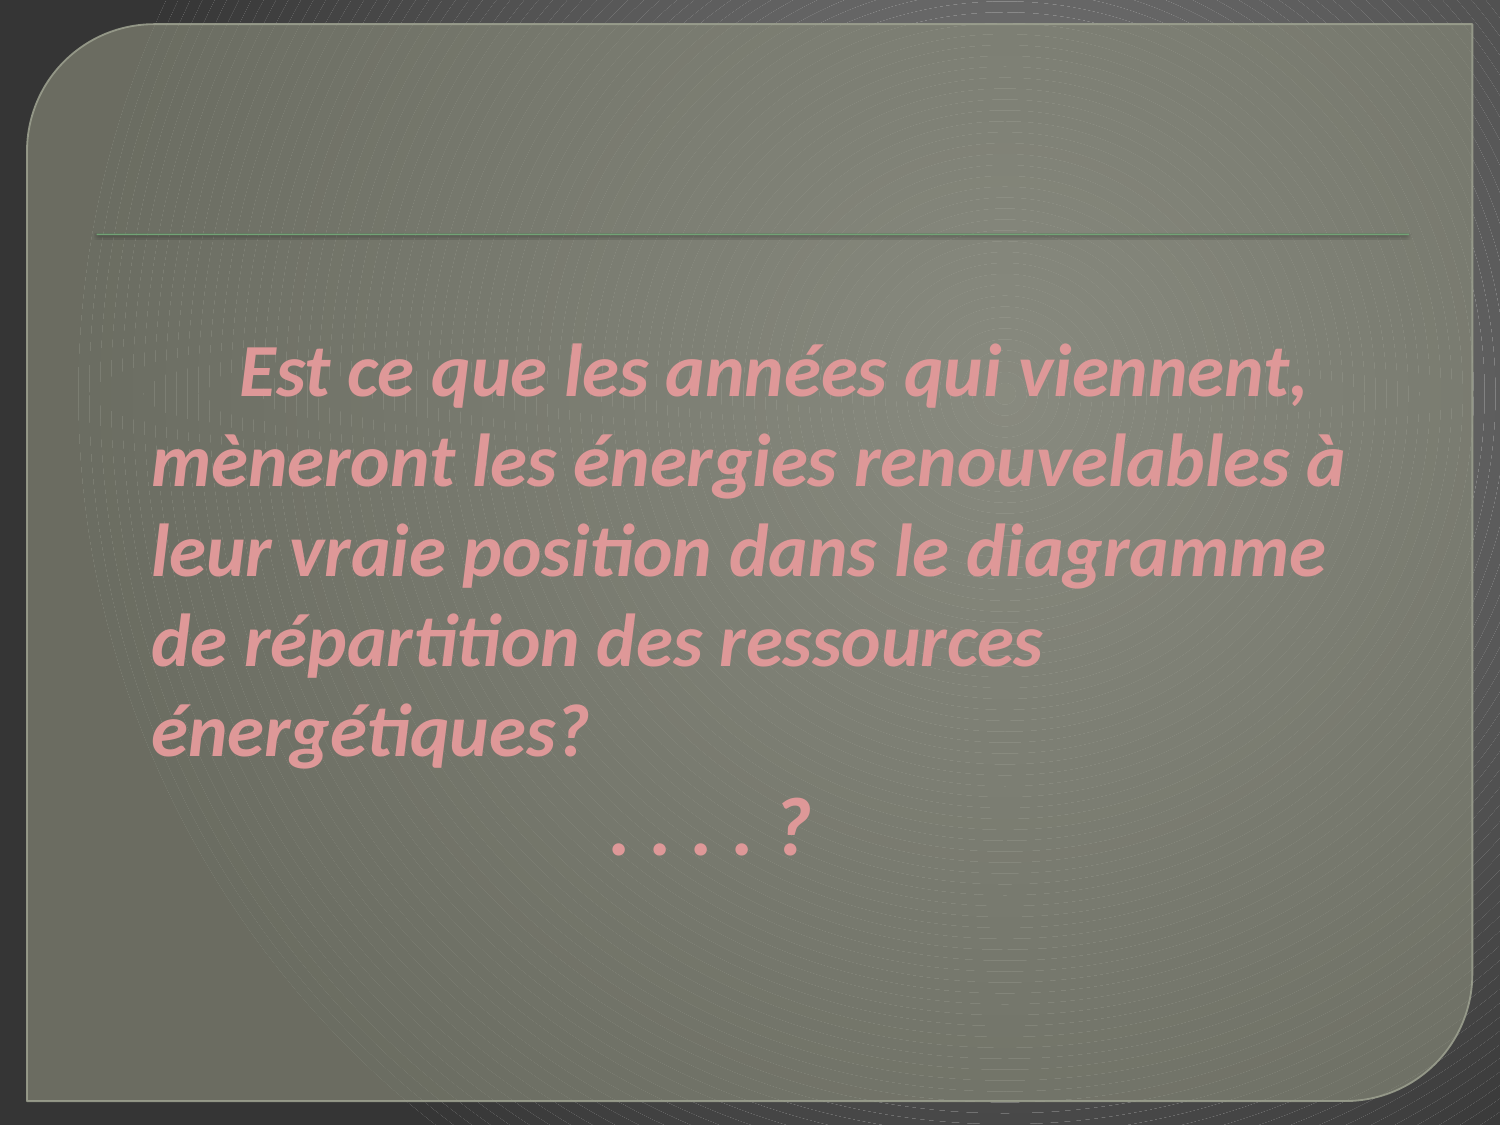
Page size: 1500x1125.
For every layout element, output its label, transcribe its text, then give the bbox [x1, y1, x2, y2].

list Est ce que les années qui viennent, mèneront les énergies renouvelables à leur vraie position dans le diagramme de répartition des ressources énergétiques? . . . . ? [88, 314, 1424, 987]
